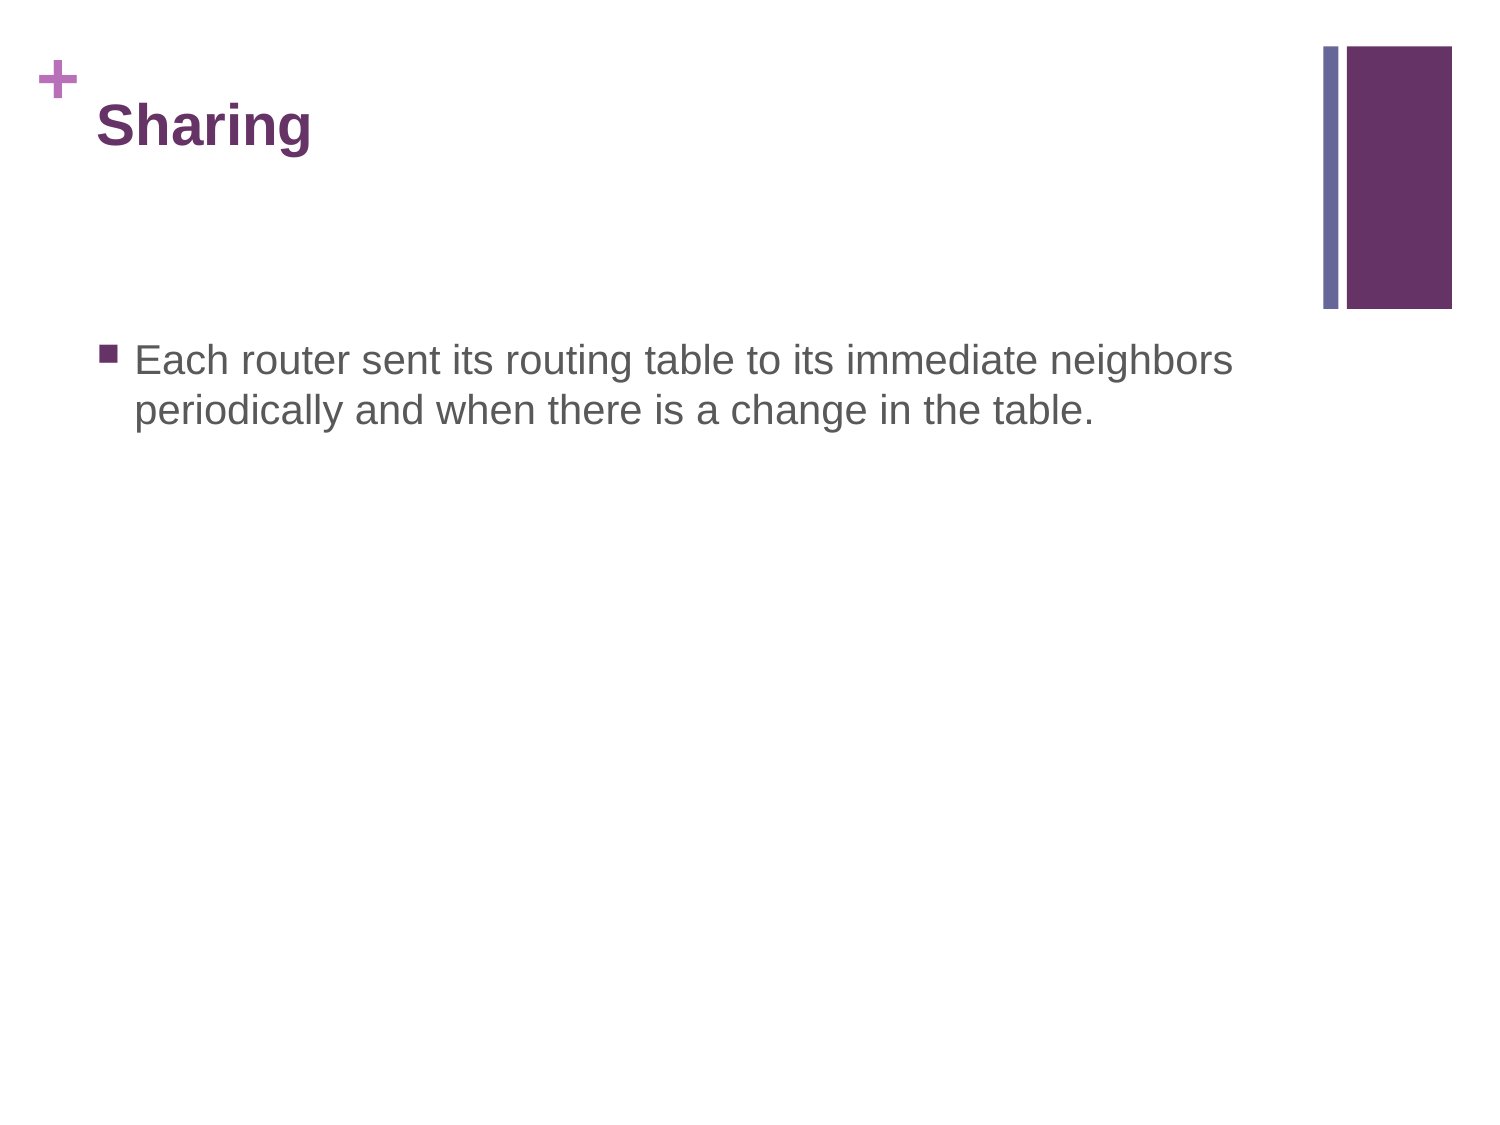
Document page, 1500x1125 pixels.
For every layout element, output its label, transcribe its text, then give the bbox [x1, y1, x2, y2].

list Each router sent its routing table to its immediate neighbors periodically and when there is a change in the table. [81, 324, 1322, 1005]
title Sharing [81, 79, 1322, 263]
